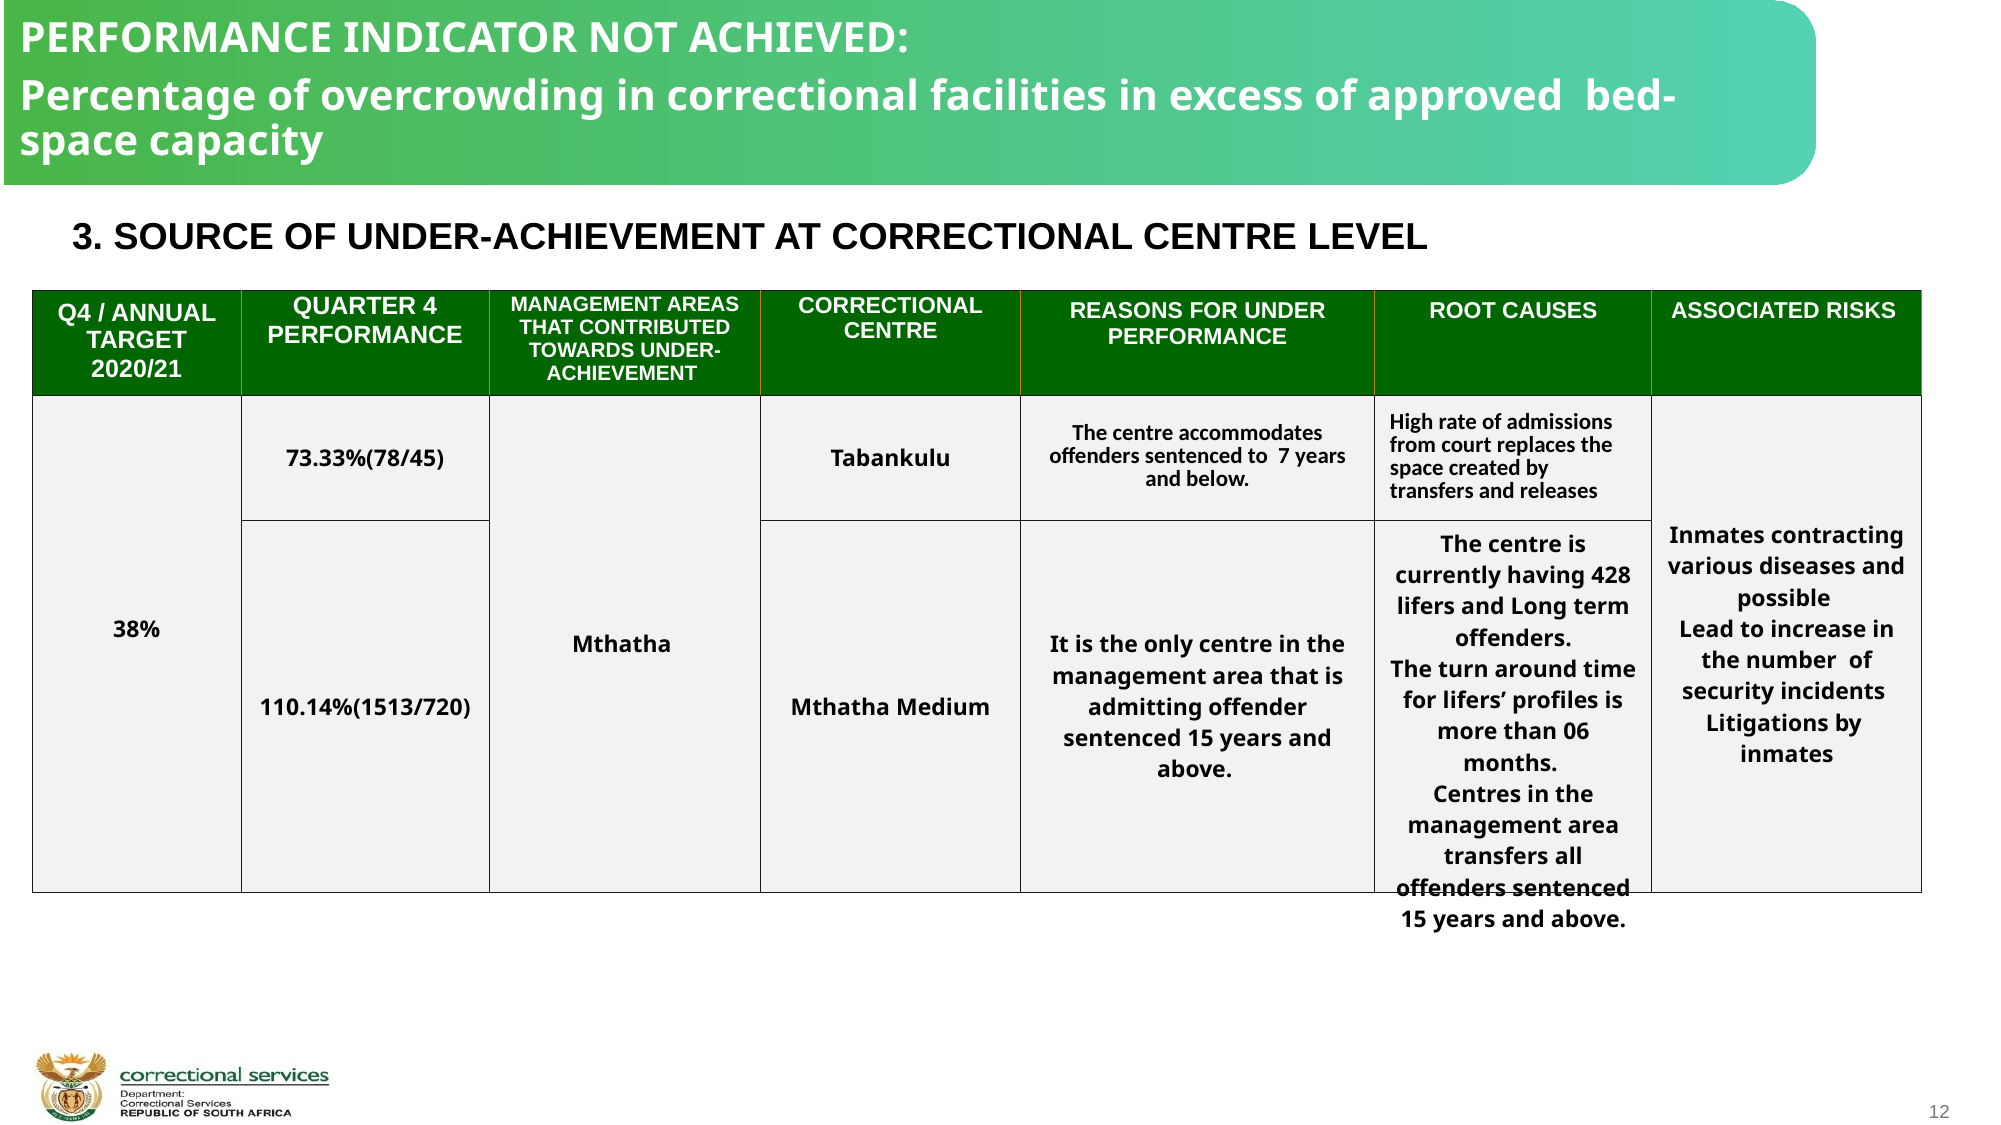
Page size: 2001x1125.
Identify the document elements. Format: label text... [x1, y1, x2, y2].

table_cell Mthatha [490, 396, 760, 892]
table_cell The centre is currently having 428 lifers and Long term offenders. The turn around time for lifers’ profiles is more than 06 months. Centres in the management area transfers all offenders sentenced 15 years and above. [1375, 521, 1651, 892]
table_header REASONS FOR UNDER PERFORMANCE [1021, 291, 1374, 395]
table_header QUARTER 4 PERFORMANCE [242, 291, 489, 395]
table_cell Mthatha Medium [761, 521, 1020, 892]
table_cell 38% [33, 396, 241, 892]
table_header ASSOCIATED RISKS [1652, 291, 1921, 395]
table_cell Inmates contracting various diseases and possible Lead to increase in the number of security incidents Litigations by inmates [1652, 396, 1921, 892]
table_cell 73.33%(78/45) [242, 396, 489, 520]
table_cell High rate of admissions from court replaces the space created by transfers and releases [1375, 396, 1651, 520]
table_header CORRECTIONAL CENTRE [761, 291, 1020, 395]
table_header ROOT CAUSES [1375, 291, 1651, 395]
table_cell It is the only centre in the management area that is admitting offender sentenced 15 years and above. [1021, 521, 1374, 892]
table_cell Tabankulu [761, 396, 1020, 520]
table_header Q4 / ANNUAL TARGET 2020/21 [33, 291, 241, 395]
text_box [4, 0, 1799, 9]
table_cell 110.14%(1513/720) [242, 521, 489, 892]
text_box PERFORMANCE INDICATOR NOT ACHIEVED: Percentage of overcrowding in correctional facilities in excess of approved bed-space capacity [4, 9, 1803, 96]
picture [33, 1049, 332, 1123]
text_box [4, 12, 1816, 185]
table_header MANAGEMENT AREAS THAT CONTRIBUTED TOWARDS UNDER-ACHIEVEMENT [490, 291, 760, 395]
text_box 3. SOURCE OF UNDER-ACHIEVEMENT AT CORRECTIONAL CENTRE LEVEL [4, 205, 1505, 265]
table_cell The centre accommodates offenders sentenced to 7 years and below. [1021, 396, 1374, 520]
